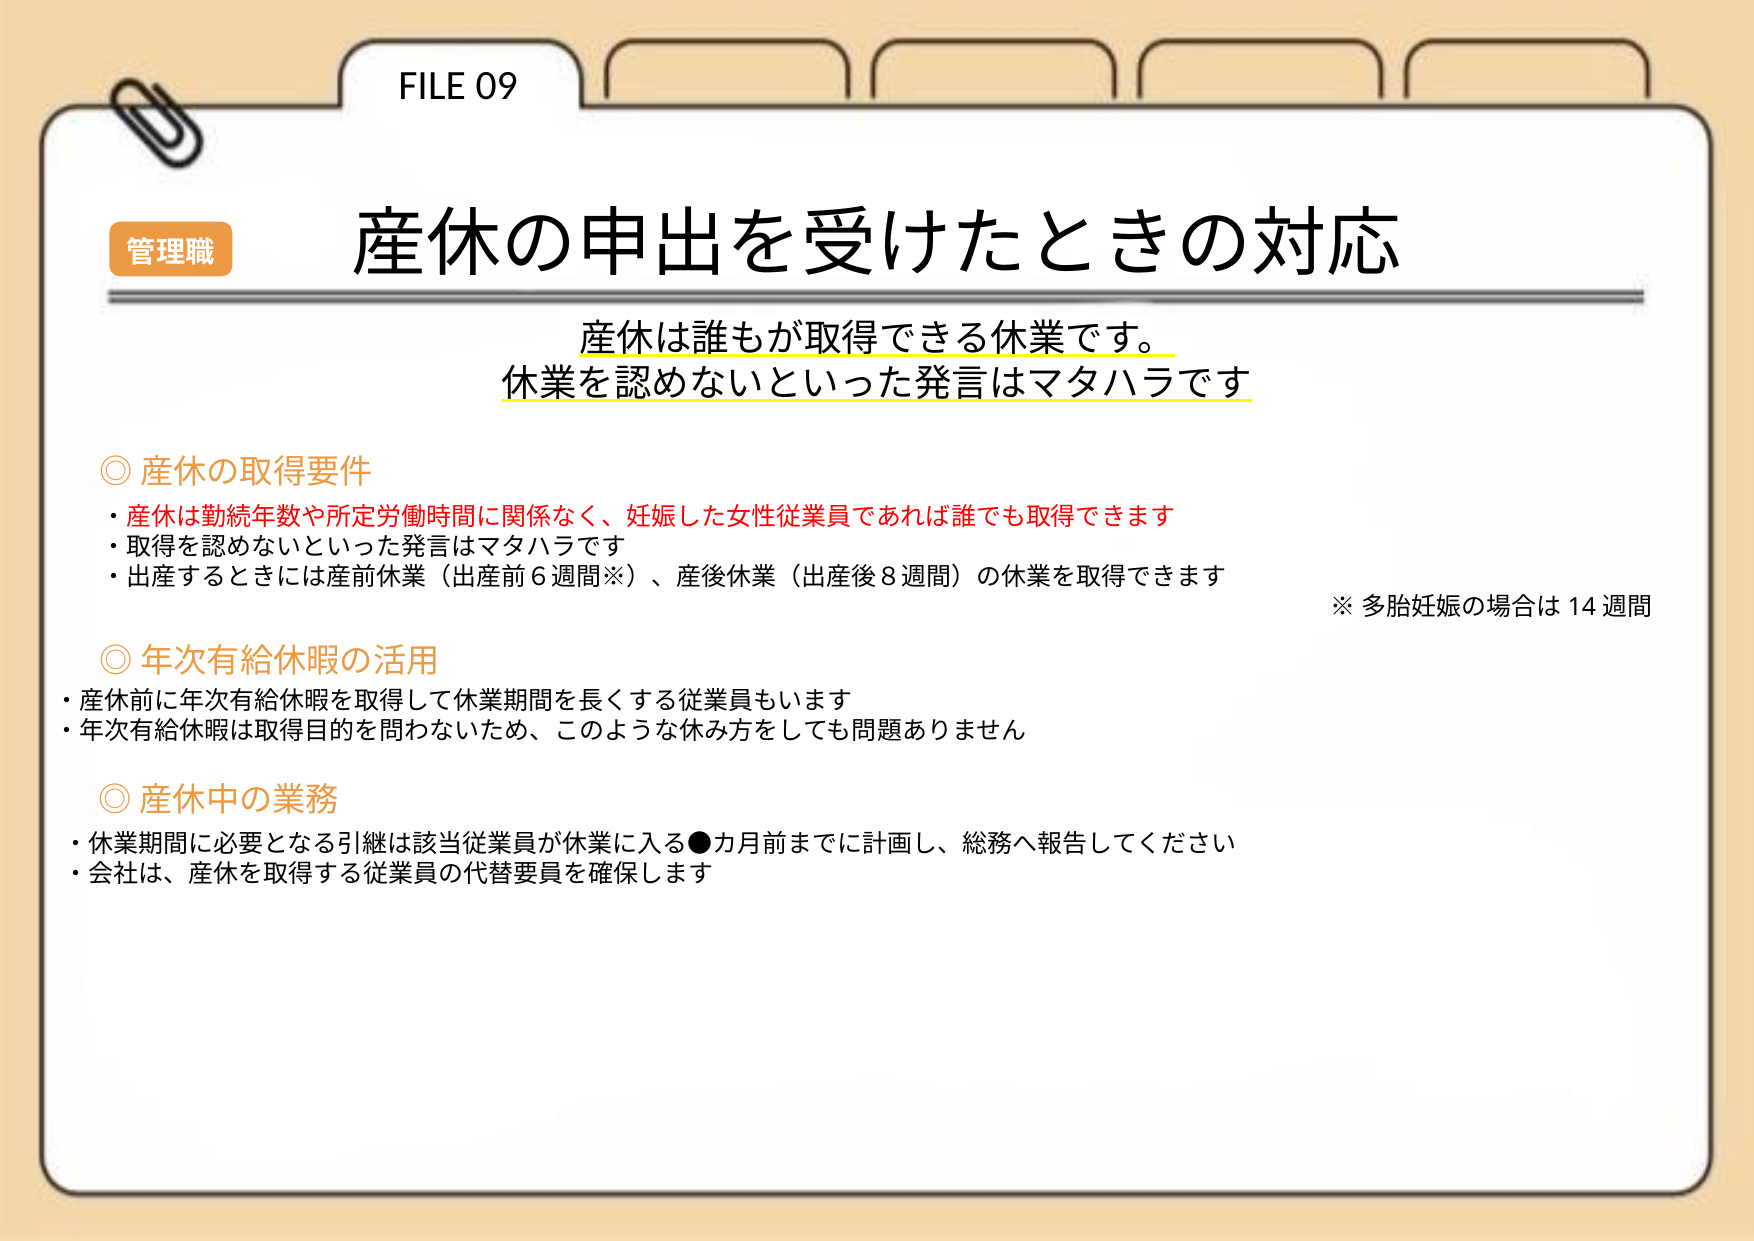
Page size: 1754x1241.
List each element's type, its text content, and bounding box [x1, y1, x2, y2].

text_box ◎産休の取得要件 [84, 443, 388, 498]
picture [0, 0, 1754, 1241]
text_box 管理職 [112, 225, 230, 276]
text_box ・産休前に年次有給休暇を取得して休業期間を長くする従業員もいます ・年次有給休暇は取得目的を問わないため、このような休み方をしても問題ありません [39, 677, 1042, 752]
text_box FILE 09 [383, 50, 533, 115]
text_box 産休は誰もが取得できる休業です。 休業を認めないといった発言はマタハラです [487, 306, 1267, 412]
text_box [109, 221, 233, 273]
text_box ・休業期間に必要となる引継は該当従業員が休業に入る●カ月前までに計画し、総務へ報告してください ・会社は、産休を取得する従業員の代替要員を確保します [49, 819, 1252, 895]
text_box ◎産休中の業務 [83, 770, 354, 819]
text_box 産休の申出を受けたときの対応 [337, 186, 1417, 292]
text_box ◎年次有給休暇の活用 [84, 631, 455, 677]
text_box ・産休は勤続年数や所定労働時間に関係なく、妊娠した女性従業員であれば誰でも取得できます ・取得を認めないといった発言はマタハラです ・出産するときには産前休業（出産前６週間※）、産後休業（出産後８週間）の休業を取得できます ※多胎妊娠の場合は14週間 [86, 492, 1667, 628]
